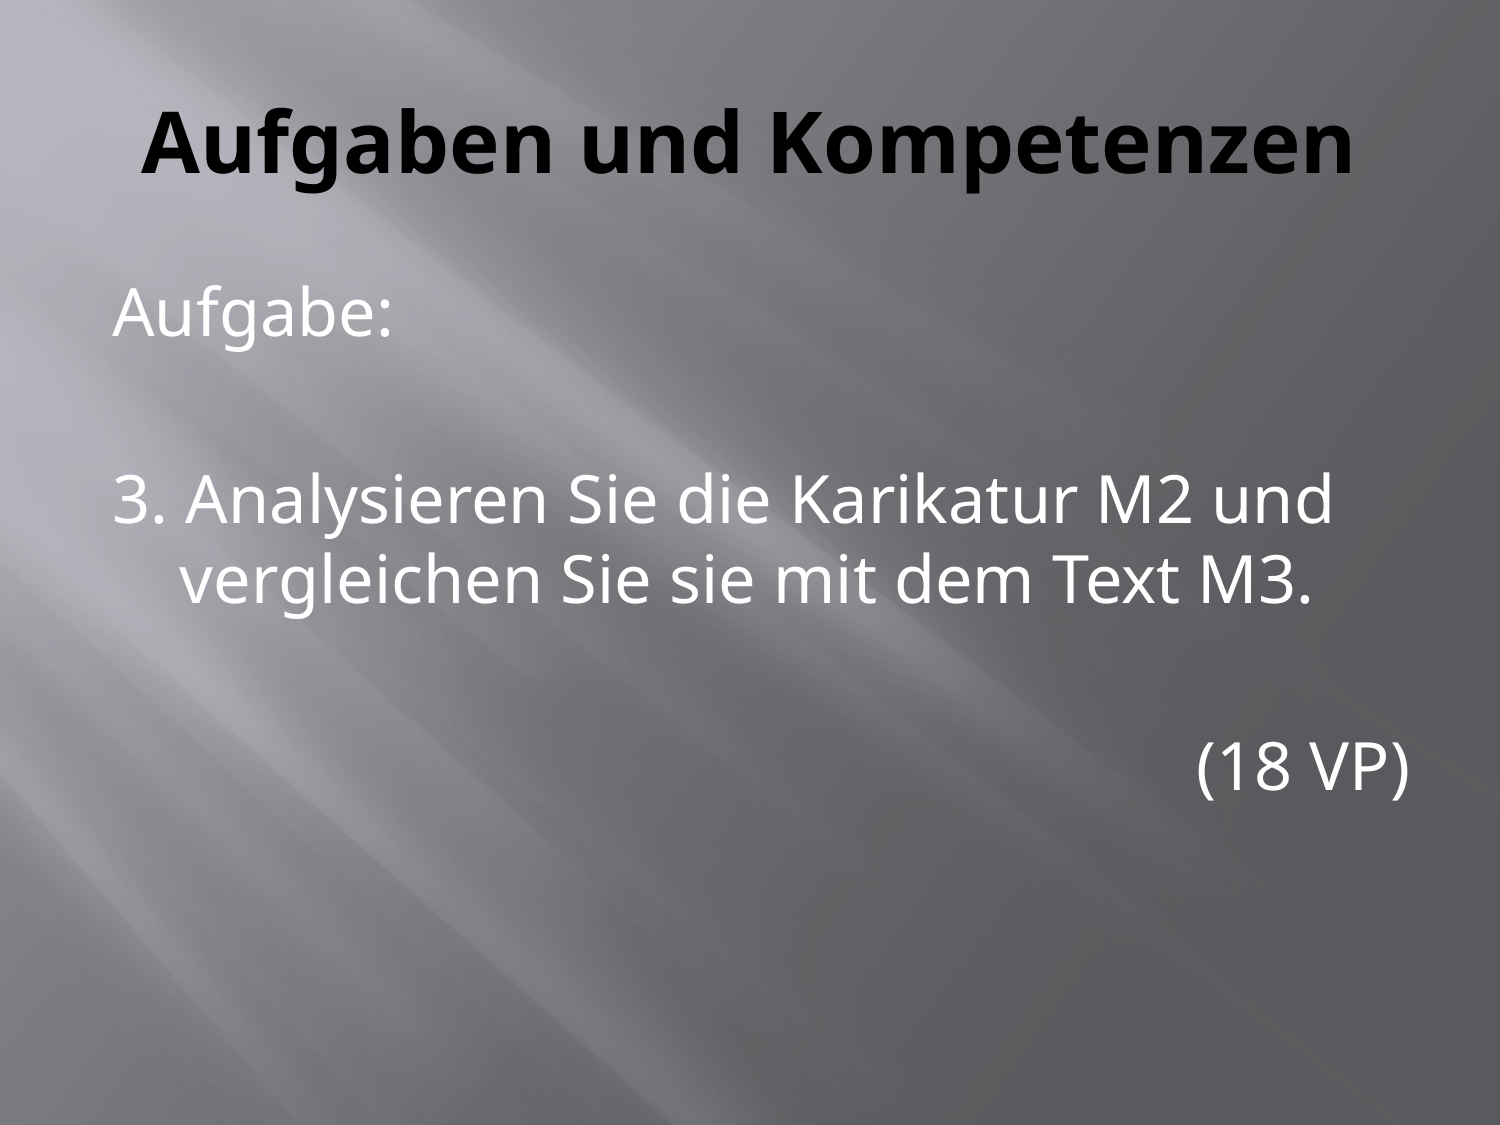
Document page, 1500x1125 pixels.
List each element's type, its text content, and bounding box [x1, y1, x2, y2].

list Aufgabe: 3. Analysieren Sie die Karikatur M2 und vergleichen Sie sie mit dem Text M3. (18 VP) [75, 262, 1425, 1035]
title Aufgaben und Kompetenzen [75, 45, 1425, 233]
